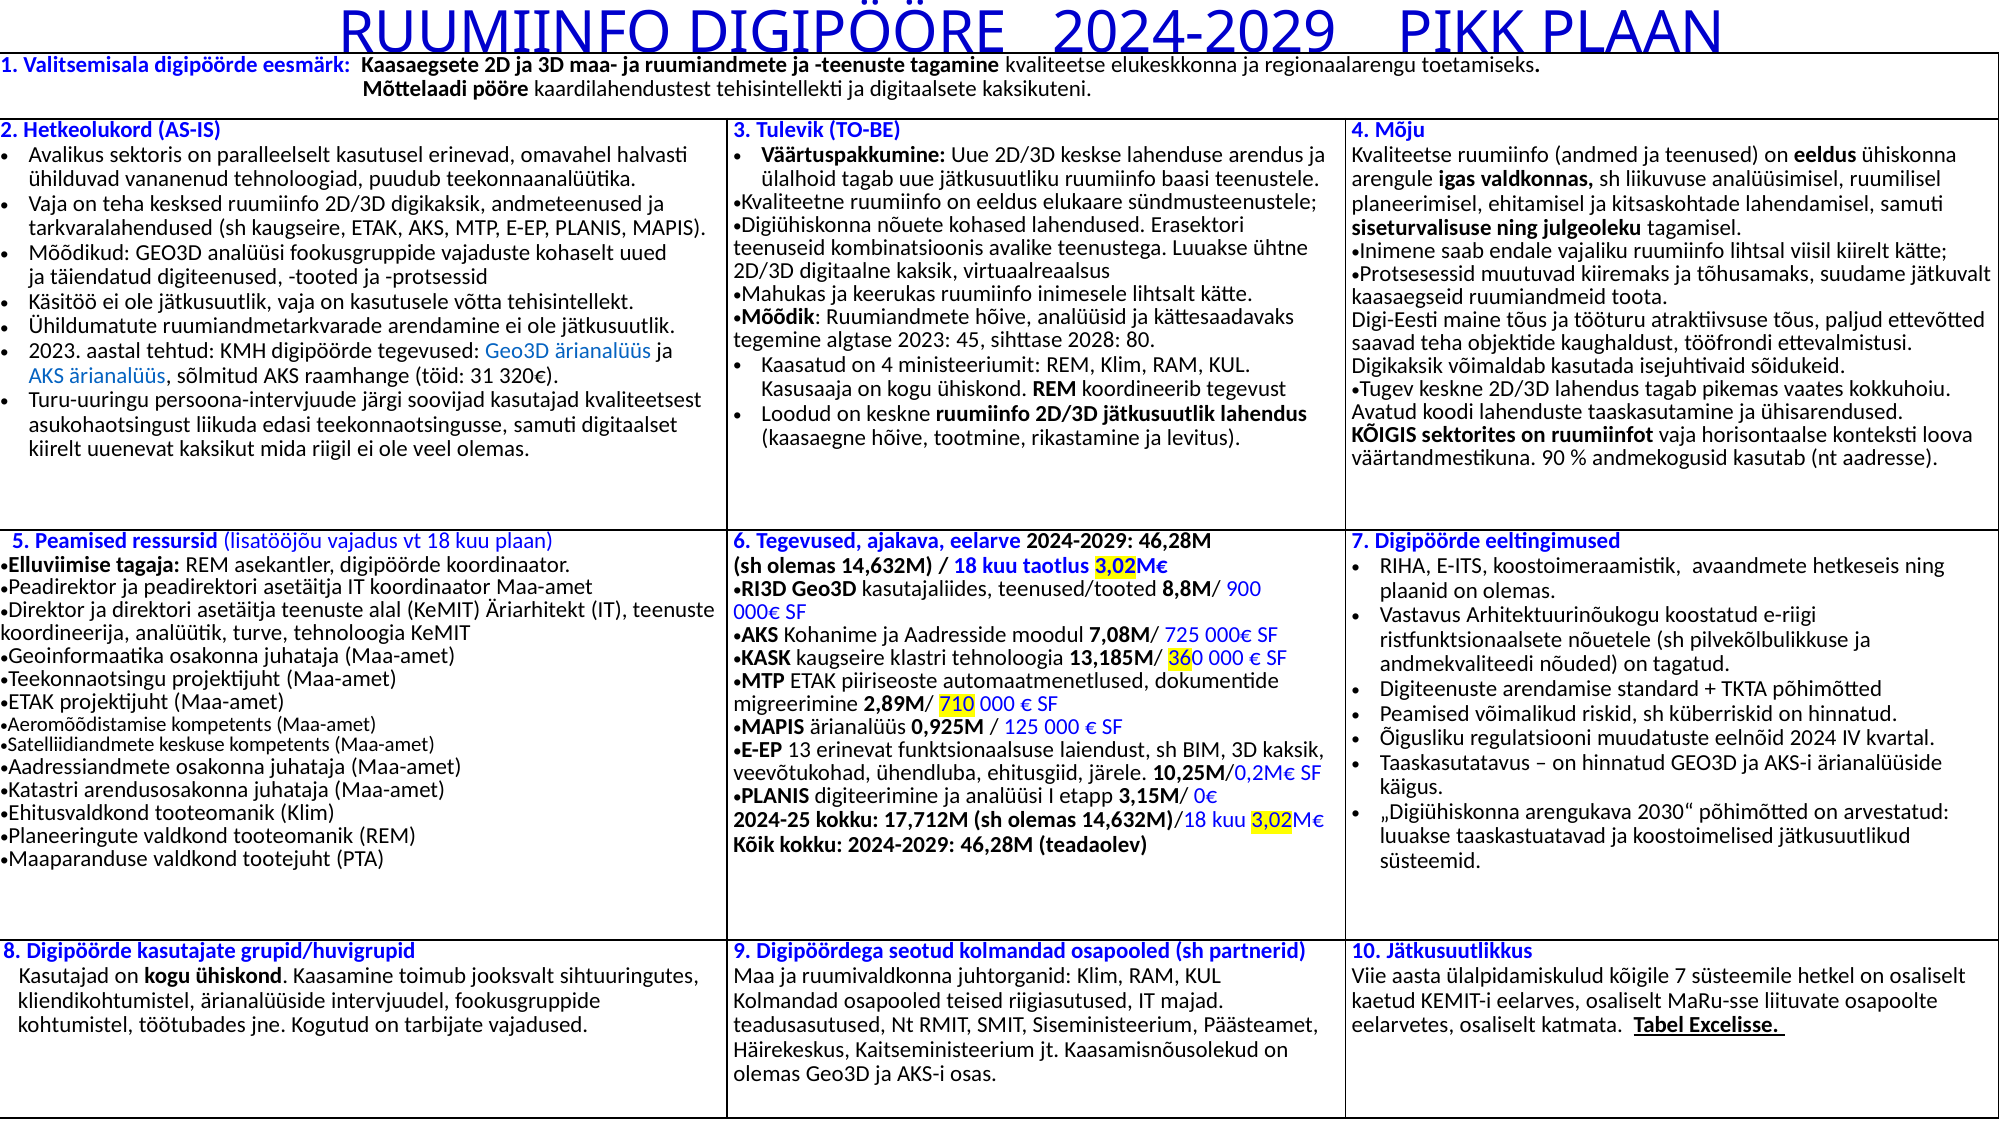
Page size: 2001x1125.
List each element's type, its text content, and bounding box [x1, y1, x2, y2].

table_cell 8. Digipöörde kasutajate grupid/huvigrupid Kasutajad on kogu ühiskond. Kaasamine toimub jooksvalt sihtuuringutes, kliendikohtumistel, ärianalüüside intervjuudel, fookusgruppide kohtumistel, töötubades jne. Kogutud on tarbijate vajadused. [0, 941, 726, 1117]
table_cell 3. Tulevik (TO-BE) Väärtuspakkumine: Uue 2D/3D keskse lahenduse arendus ja ülalhoid tagab uue jätkusuutliku ruumiinfo baasi teenustele. Kvaliteetne ruumiinfo on eeldus elukaare sündmusteenustele; Digiühiskonna nõuete kohased lahendused. Erasektori teenuseid kombinatsioonis avalike teenustega. Luuakse ühtne 2D/3D digitaalne kaksik, virtuaalreaalsus Mahukas ja keerukas ruumiinfo inimesele lihtsalt kätte. Mõõdik: Ruumiandmete hõive, analüüsid ja kättesaadavaks tegemine algtase 2023: 45, sihttase 2028: 80. Kaasatud on 4 ministeeriumit: REM, Klim, RAM, KUL. Kasusaaja on kogu ühiskond. REM koordineerib tegevust Loodud on keskne ruumiinfo 2D/3D jätkusuutlik lahendus (kaasaegne hõive, tootmine, rikastamine ja levitus). [728, 120, 1345, 529]
table_cell 7. Digipöörde eeltingimused RIHA, E-ITS, koostoimeraamistik, avaandmete hetkeseis ning plaanid on olemas. Vastavus Arhitektuurinõukogu koostatud e-riigi ristfunktsionaalsete nõuetele (sh pilvekõlbulikkuse ja andmekvaliteedi nõuded) on tagatud. Digiteenuste arendamise standard + TKTA põhimõtted Peamised võimalikud riskid, sh küberriskid on hinnatud. Õigusliku regulatsiooni muudatuste eelnõid 2024 IV kvartal. Taaskasutatavus – on hinnatud GEO3D ja AKS-i ärianalüüside käigus. „Digiühiskonna arengukava 2030“ põhimõtted on arvestatud: luuakse taaskastuatavad ja koostoimelised jätkusuutlikud süsteemid. [1346, 531, 1998, 939]
table_cell 10. Jätkusuutlikkus Viie aasta ülalpidamiskulud kõigile 7 süsteemile hetkel on osaliselt kaetud KEMIT-i eelarves, osaliselt MaRu-sse liituvate osapoolte eelarvetes, osaliselt katmata. Tabel Excelisse. [1346, 941, 1998, 1117]
table_cell 6. Tegevused, ajakava, eelarve 2024-2029: 46,28M (sh olemas 14,632M) / 18 kuu taotlus 3,02M€ RI3D Geo3D kasutajaliides, teenused/tooted 8,8M/ 900 000€ SF AKS Kohanime ja Aadresside moodul 7,08M/ 725 000€ SF KASK kaugseire klastri tehnoloogia 13,185M/ 360 000 € SF MTP ETAK piiriseoste automaatmenetlused, dokumentide migreerimine 2,89M/ 710 000 € SF MAPIS ärianalüüs 0,925M / 125 000 € SF E-EP 13 erinevat funktsionaalsuse laiendust, sh BIM, 3D kaksik, veevõtukohad, ühendluba, ehitusgiid, järele. 10,25M/0,2M€ SF PLANIS digiteerimine ja analüüsi I etapp 3,15M/ 0€ 2024-25 kokku: 17,712M (sh olemas 14,632M)/18 kuu 3,02M€ Kõik kokku: 2024-2029: 46,28M (teadaolev) [728, 531, 1345, 939]
title RUUMIINFO DIGIPÖÖRE 2024-2029 PIKK PLAAN [64, 0, 2000, 68]
table_cell 9. Digipöördega seotud kolmandad osapooled (sh partnerid) Maa ja ruumivaldkonna juhtorganid: Klim, RAM, KUL Kolmandad osapooled teised riigiasutused, IT majad. teadusasutused, Nt RMIT, SMIT, Siseministeerium, Päästeamet, Häirekeskus, Kaitseministeerium jt. Kaasamisnõusolekud on olemas Geo3D ja AKS-i osas. [728, 941, 1345, 1117]
table_cell 5. Peamised ressursid (lisatööjõu vajadus vt 18 kuu plaan) Elluviimise tagaja: REM asekantler, digipöörde koordinaator. Peadirektor ja peadirektori asetäitja IT koordinaator Maa-amet Direktor ja direktori asetäitja teenuste alal (KeMIT) Äriarhitekt (IT), teenuste koordineerija, analüütik, turve, tehnoloogia KeMIT Geoinformaatika osakonna juhataja (Maa-amet) Teekonnaotsingu projektijuht (Maa-amet) ETAK projektijuht (Maa-amet) Aeromõõdistamise kompetents (Maa-amet) Satelliidiandmete keskuse kompetents (Maa-amet) Aadressiandmete osakonna juhataja (Maa-amet) Katastri arendusosakonna juhataja (Maa-amet) Ehitusvaldkond tooteomanik (Klim) Planeeringute valdkond tooteomanik (REM) Maaparanduse valdkond tootejuht (PTA) [0, 531, 726, 939]
table_header 1. Valitsemisala digipöörde eesmärk: Kaasaegsete 2D ja 3D maa- ja ruumiandmete ja -teenuste tagamine kvaliteetse elukeskkonna ja regionaalarengu toetamiseks. Mõttelaadi pööre kaardilahendustest tehisintellekti ja digitaalsete kaksikuteni. [0, 54, 1998, 118]
table_cell 4. Mõju Kvaliteetse ruumiinfo (andmed ja teenused) on eeldus ühiskonna arengule igas valdkonnas, sh liikuvuse analüüsimisel, ruumilisel planeerimisel, ehitamisel ja kitsaskohtade lahendamisel, samuti siseturvalisuse ning julgeoleku tagamisel. Inimene saab endale vajaliku ruumiinfo lihtsal viisil kiirelt kätte; Protsesessid muutuvad kiiremaks ja tõhusamaks, suudame jätkuvalt kaasaegseid ruumiandmeid toota. Digi-Eesti maine tõus ja tööturu atraktiivsuse tõus, paljud ettevõtted saavad teha objektide kaughaldust, tööfrondi ettevalmistusi. Digikaksik võimaldab kasutada isejuhtivaid sõidukeid. Tugev keskne 2D/3D lahendus tagab pikemas vaates kokkuhoiu. Avatud koodi lahenduste taaskasutamine ja ühisarendused. KÕIGIS sektorites on ruumiinfot vaja horisontaalse konteksti loova väärtandmestikuna. 90 % andmekogusid kasutab (nt aadresse). [1346, 120, 1998, 529]
table_cell 2. Hetkeolukord (AS-IS) Avalikus sektoris on paralleelselt kasutusel erinevad, omavahel halvasti ühilduvad vananenud tehnoloogiad, puudub teekonnaanalüütika. Vaja on teha kesksed ruumiinfo 2D/3D digikaksik, andmeteenused ja tarkvaralahendused (sh kaugseire, ETAK, AKS, MTP, E-EP, PLANIS, MAPIS). Mõõdikud: GEO3D analüüsi fookusgruppide vajaduste kohaselt uued ja täiendatud digiteenused, -tooted ja -protsessid Käsitöö ei ole jätkusuutlik, vaja on kasutusele võtta tehisintellekt. Ühildumatute ruumiandmetarkvarade arendamine ei ole jätkusuutlik. 2023. aastal tehtud: KMH digipöörde tegevused: Geo3D ärianalüüs ja AKS ärianalüüs, sõlmitud AKS raamhange (töid: 31 320€). Turu-uuringu persoona-intervjuude järgi soovijad kasutajad kvaliteetsest asukohaotsingust liikuda edasi teekonnaotsingusse, samuti digitaalset kiirelt uuenevat kaksikut mida riigil ei ole veel olemas. [0, 120, 726, 529]
